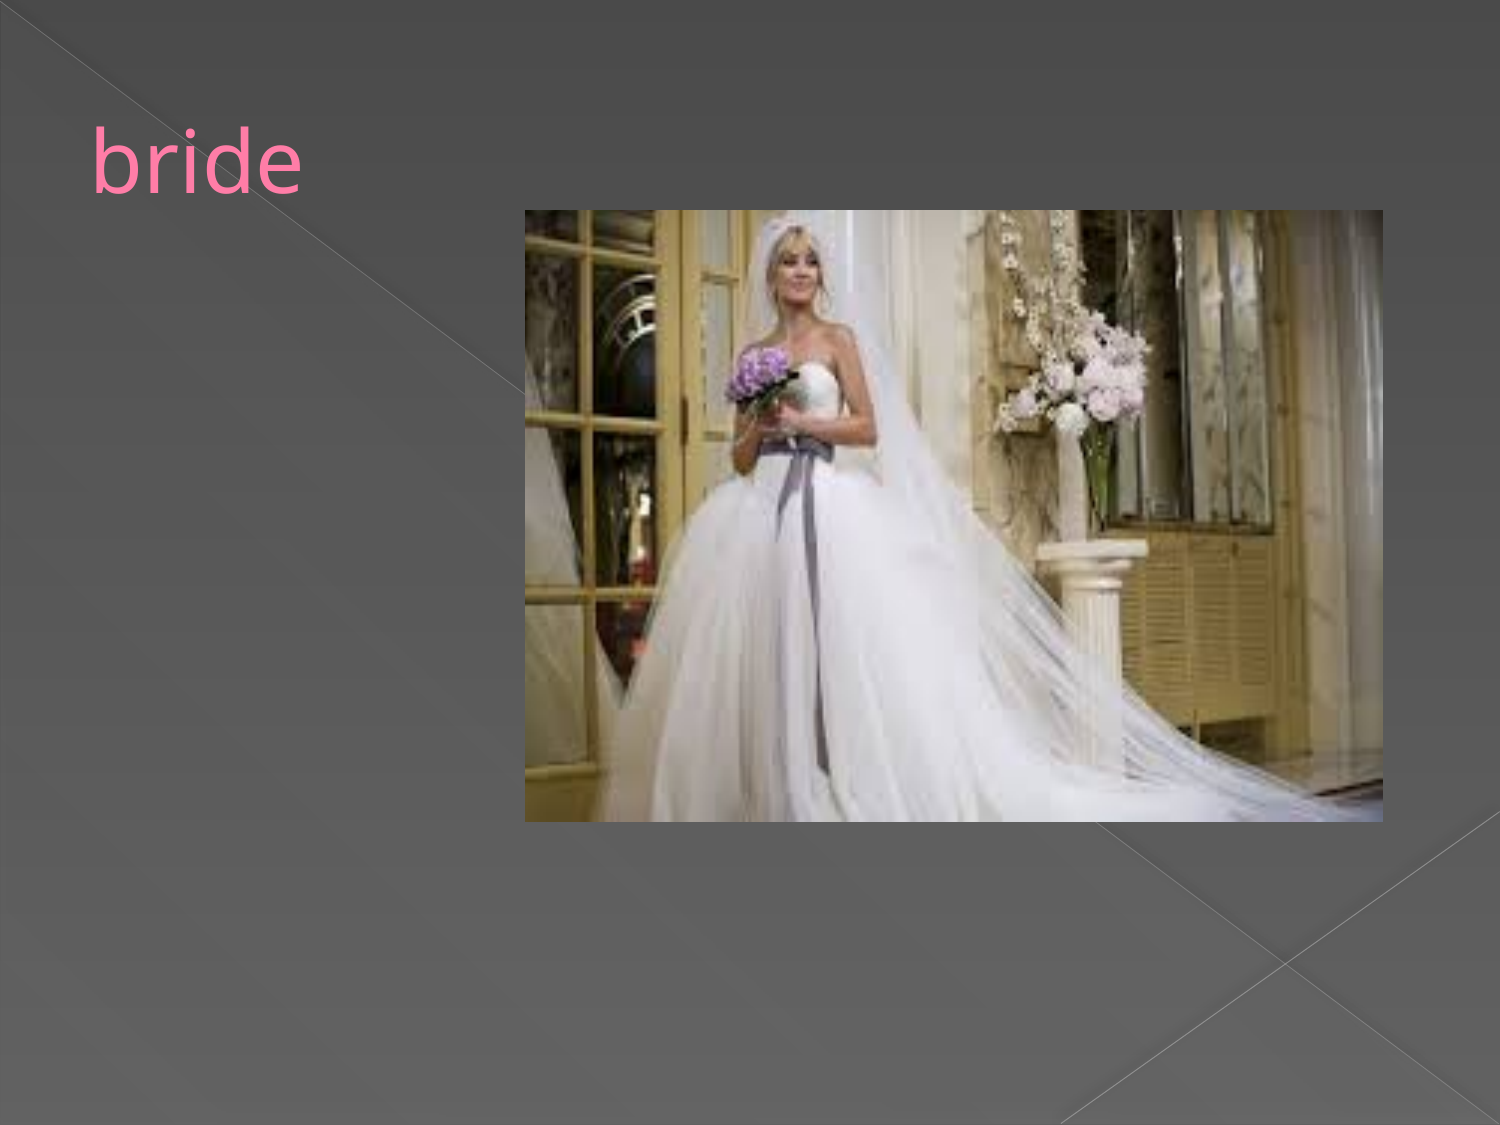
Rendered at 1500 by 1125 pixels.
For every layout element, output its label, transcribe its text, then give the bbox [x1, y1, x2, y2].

title bride [75, 43, 1425, 274]
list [525, 210, 1383, 822]
